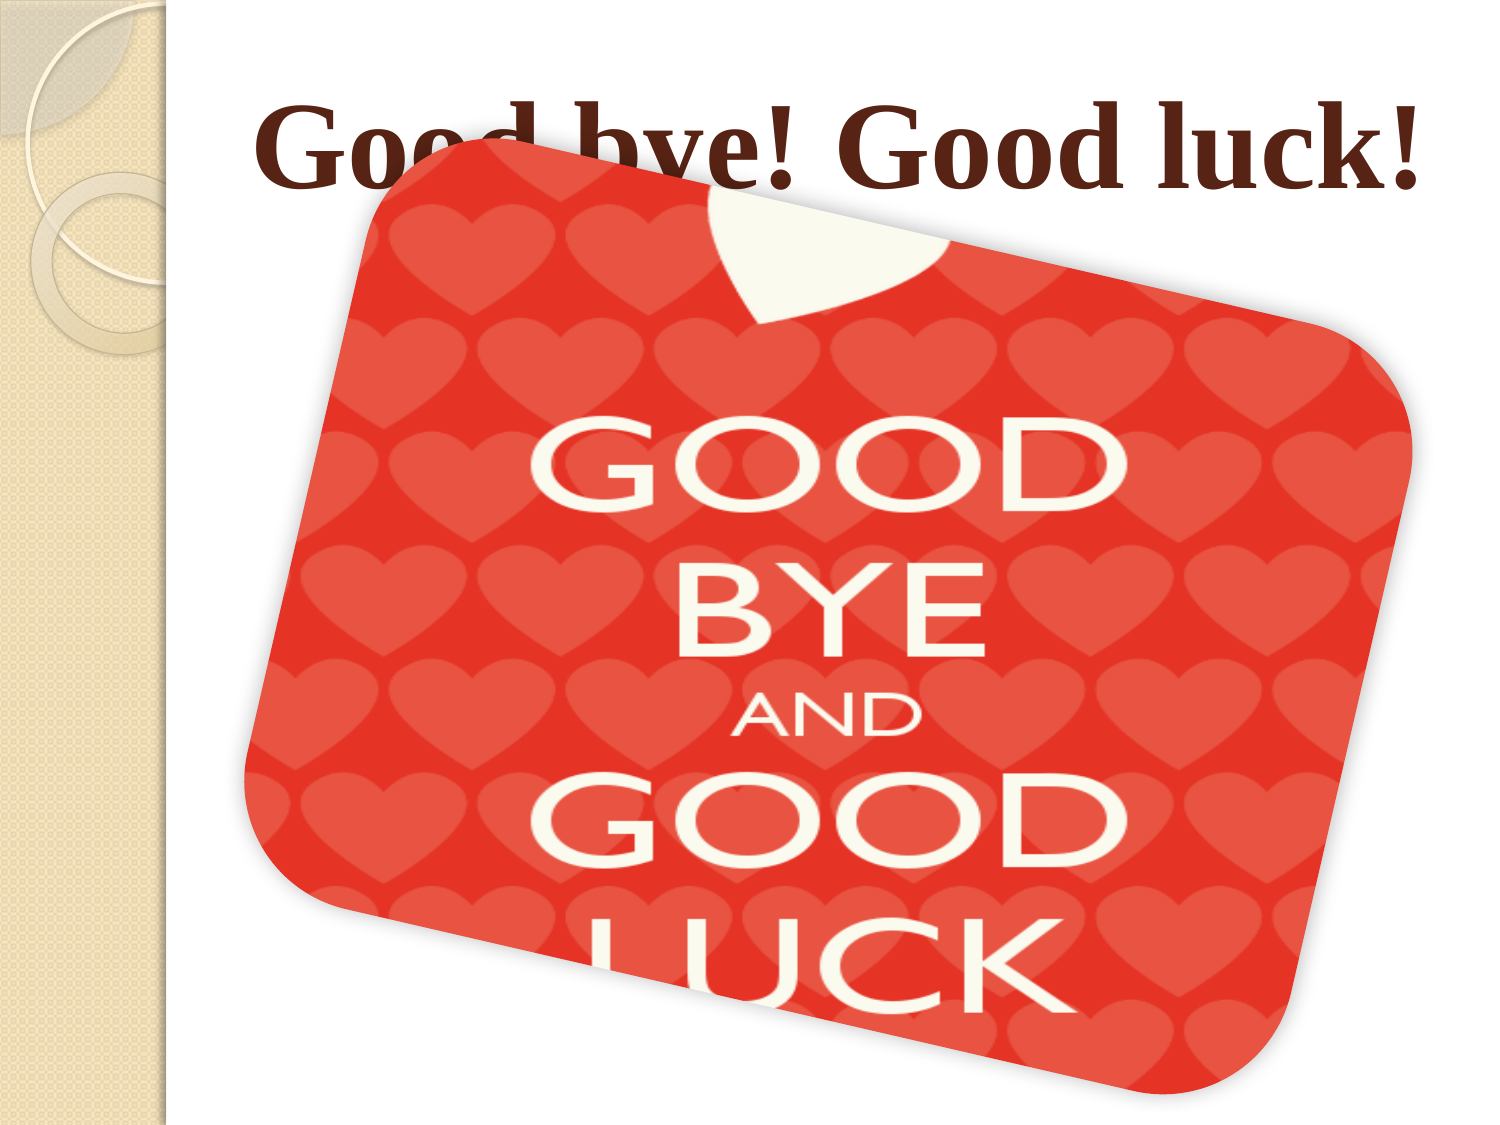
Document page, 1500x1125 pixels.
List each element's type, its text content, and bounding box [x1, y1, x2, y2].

picture [244, 559, 292, 883]
picture [371, 138, 871, 222]
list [292, 222, 1365, 1011]
picture [787, 1011, 1286, 1095]
title Good bye! Good luck! [235, 45, 1466, 233]
picture [1365, 350, 1413, 673]
